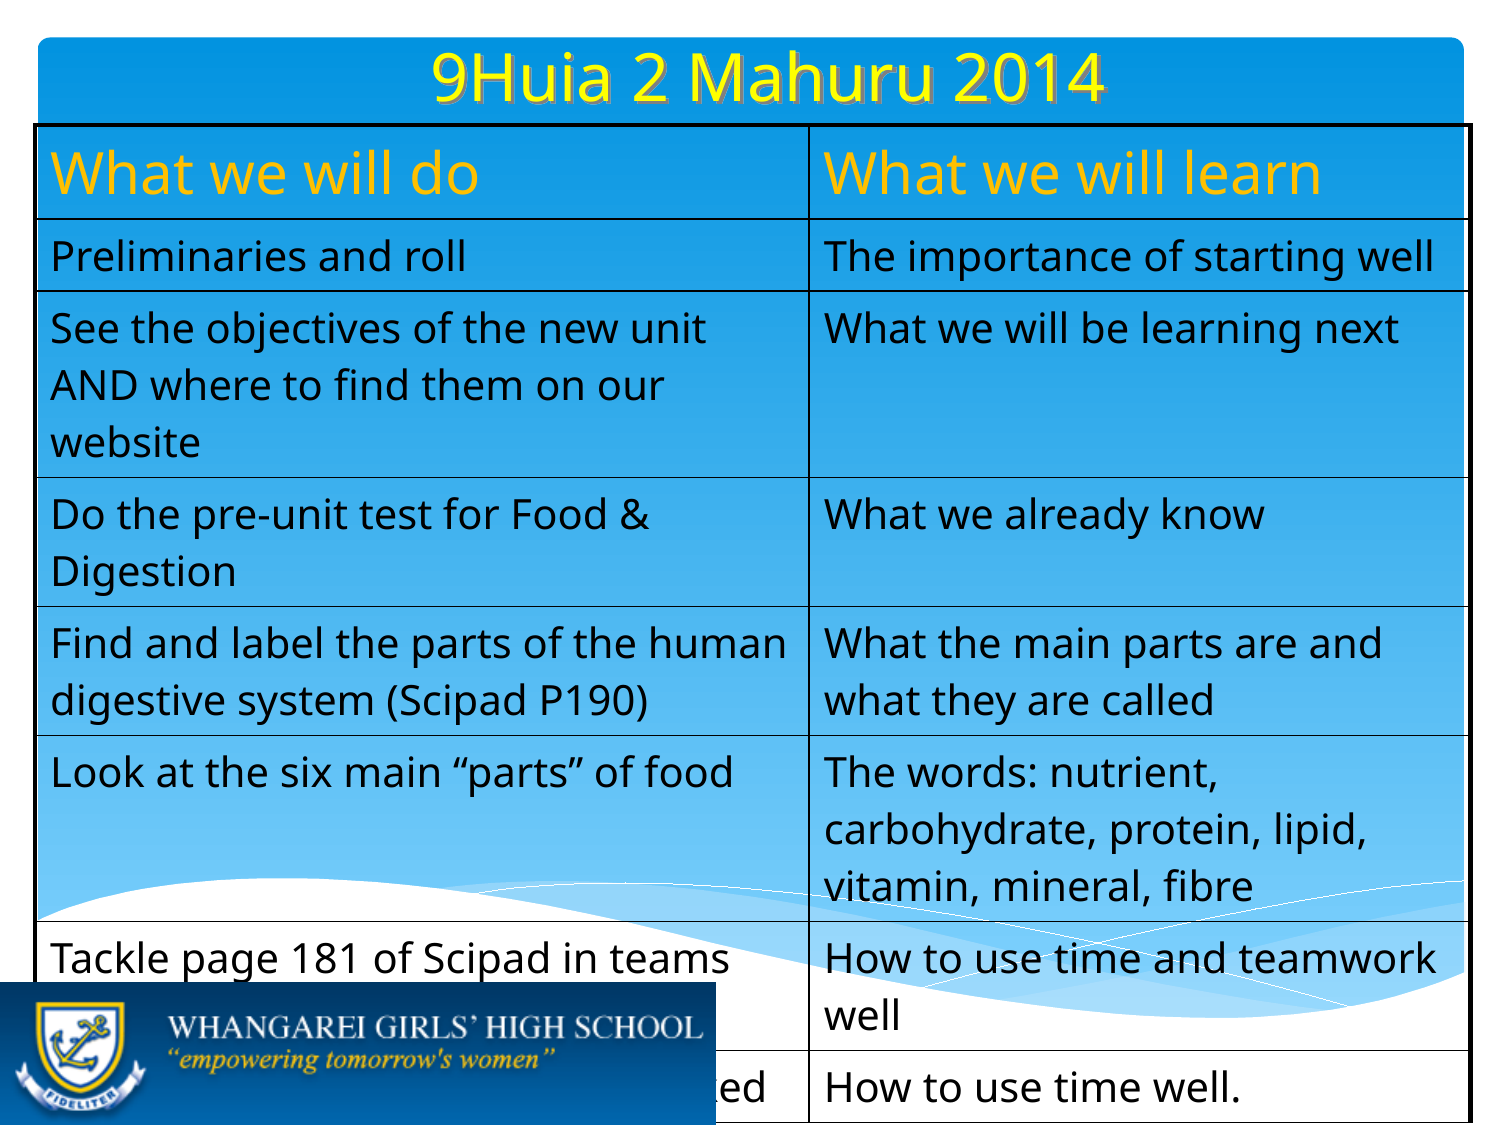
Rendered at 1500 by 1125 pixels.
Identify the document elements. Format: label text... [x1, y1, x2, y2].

table_cell Look at the six main “parts” of food [37, 736, 808, 921]
table_cell Preliminaries and roll [37, 220, 808, 290]
table_cell How to use time and teamwork well [810, 922, 1468, 1050]
table_cell See the objectives of the new unit AND where to find them on our website [37, 292, 808, 477]
picture [0, 982, 716, 1125]
table_cell The importance of starting well [810, 220, 1468, 290]
table_cell What we already know [810, 478, 1468, 606]
table_cell Do the pre-unit test for Food & Digestion [37, 478, 808, 606]
table_cell Get more books and scipads marked [721, 1051, 808, 1122]
table_cell What we will be learning next [810, 292, 1468, 477]
table_cell Find and label the parts of the human digestive system (Scipad P190) [37, 607, 808, 735]
text_box 9Huia 2 Mahuru 2014 [162, 24, 1375, 123]
table_cell Tackle page 181 of Scipad in teams [37, 922, 808, 1050]
table_header What we will do [37, 127, 808, 218]
table_header What we will learn [810, 127, 1468, 218]
table_cell What the main parts are and what they are called [810, 607, 1468, 735]
table_cell How to use time well. [810, 1051, 1468, 1122]
table_cell The words: nutrient, carbohydrate, protein, lipid, vitamin, mineral, fibre [810, 736, 1468, 921]
